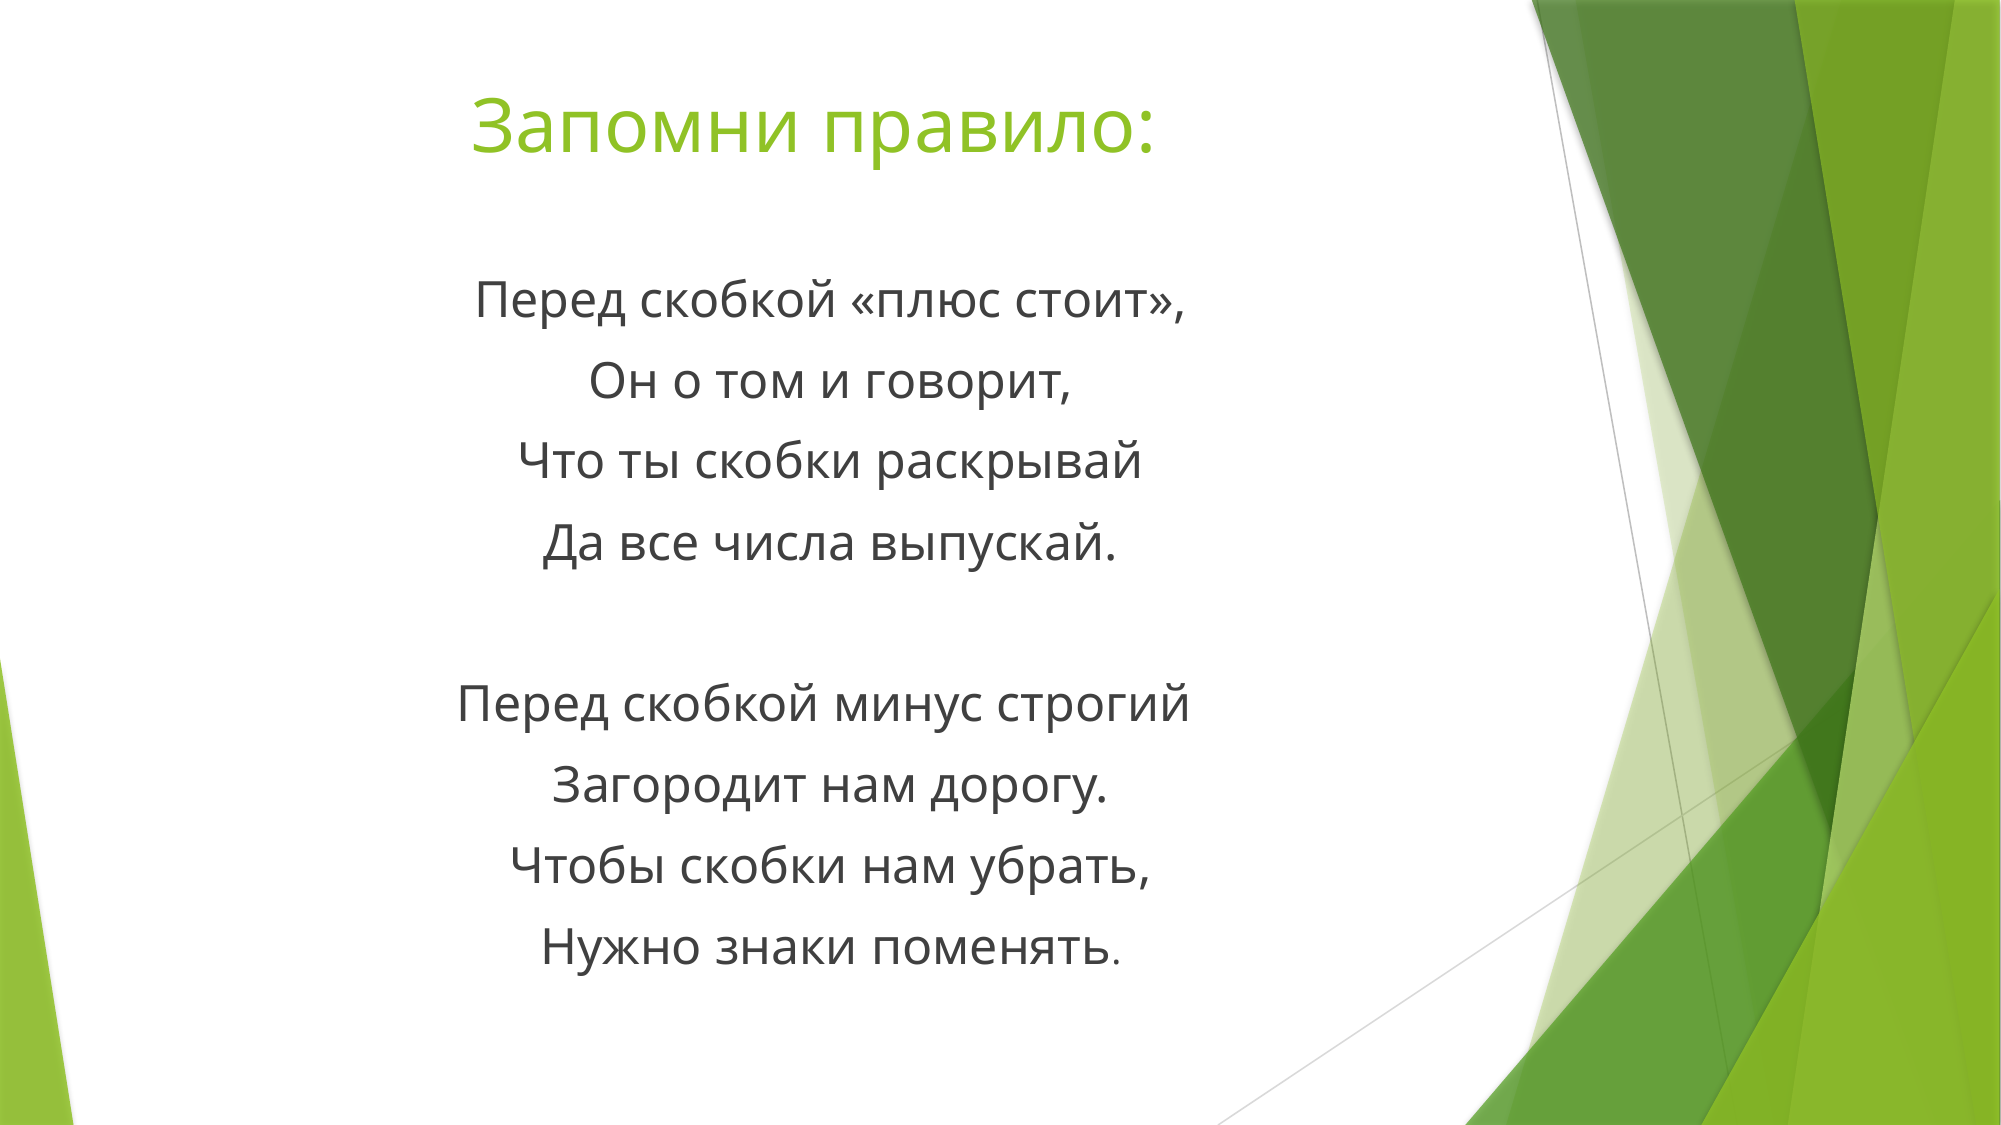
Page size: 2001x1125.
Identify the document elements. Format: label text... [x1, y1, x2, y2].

title Запомни правило: [109, 70, 1520, 288]
list Перед скобкой «плюс стоит», Он о том и говорит, Что ты скобки раскрывай Да все числа выпускай. Перед скобкой минус строгий Загородит нам дорогу. Чтобы скобки нам убрать, Нужно знаки поменять. [125, 259, 1536, 1006]
